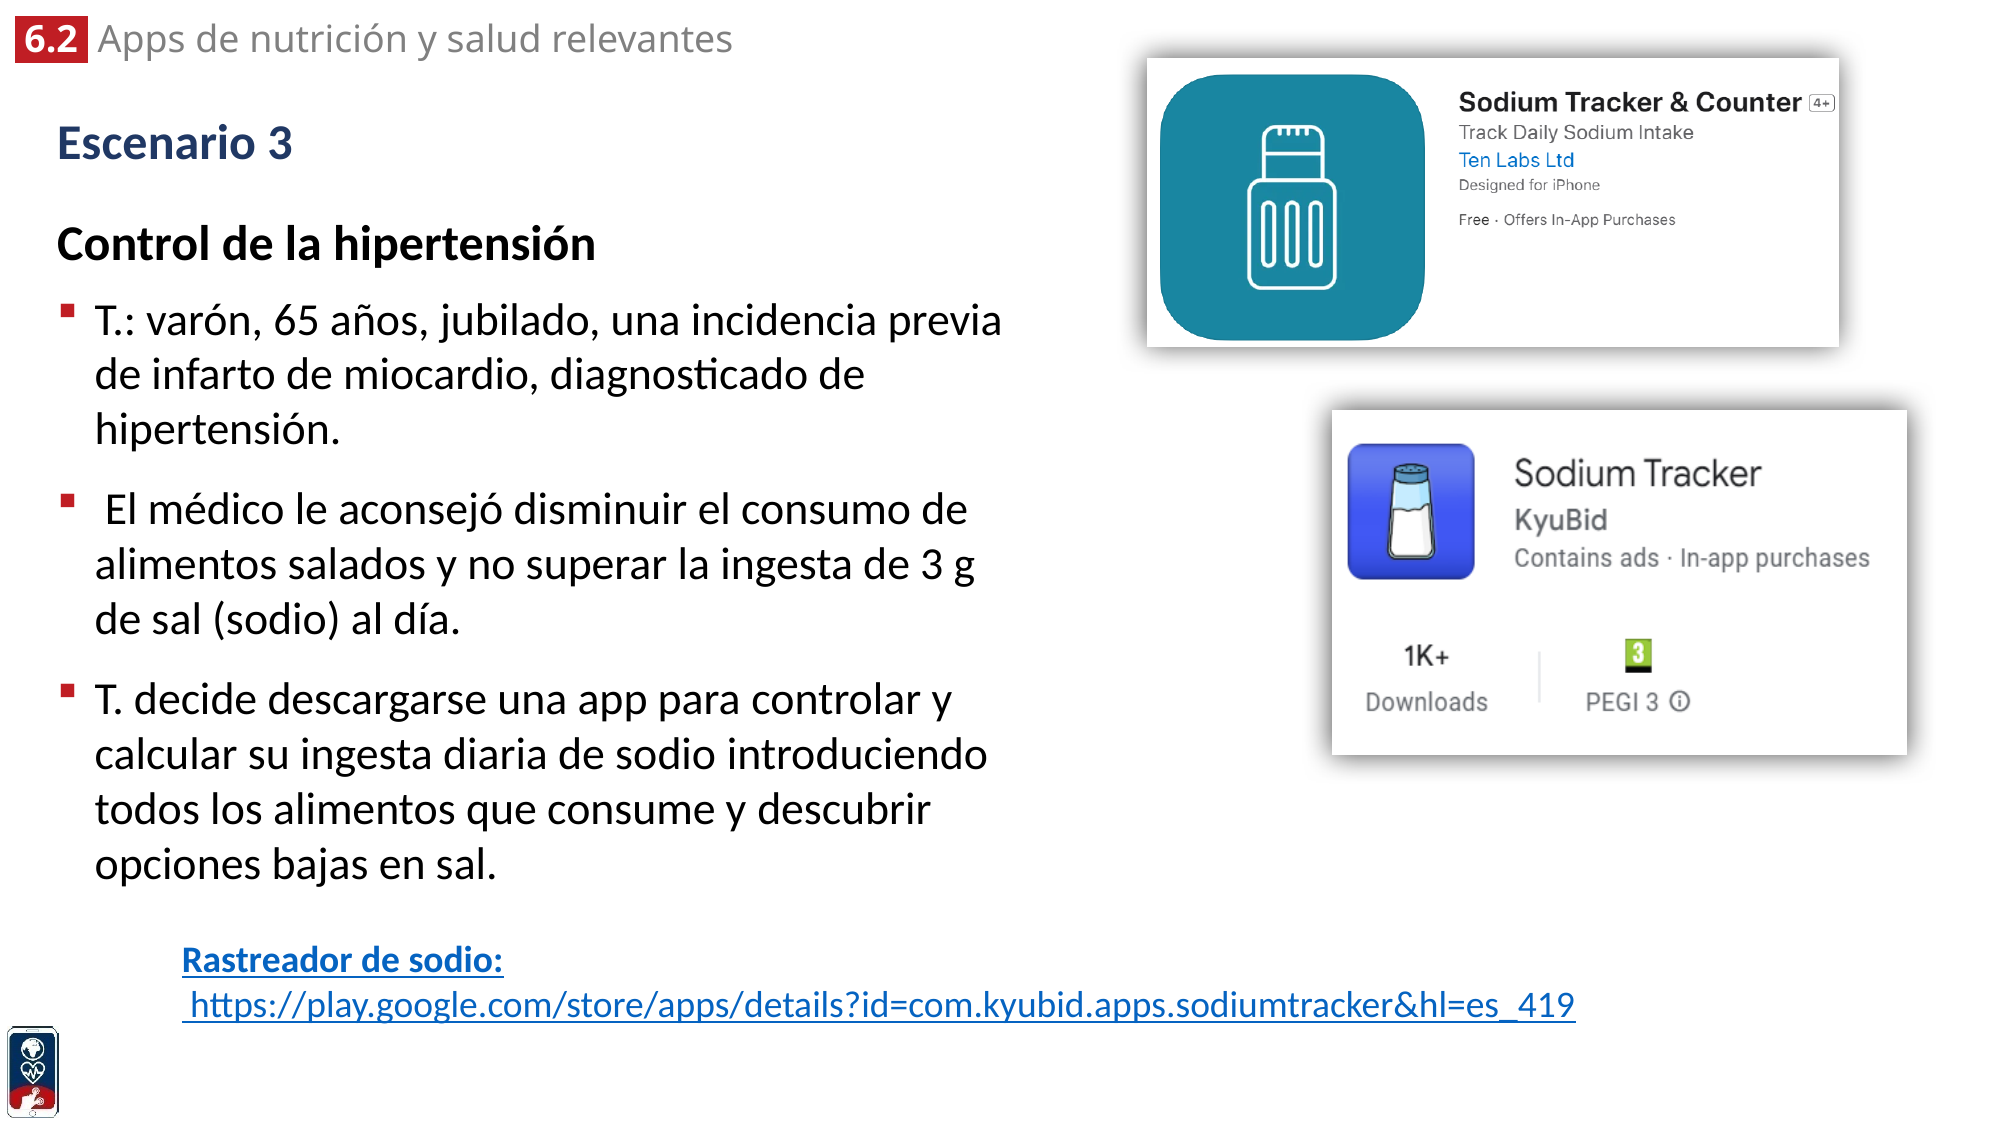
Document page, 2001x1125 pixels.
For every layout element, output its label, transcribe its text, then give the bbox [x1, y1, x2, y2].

text_box Rastreador de sodio: https://play.google.com/store/apps/details?id=com.kyubid.apps.sodiumtracker&hl=es_419 [167, 928, 1952, 1078]
picture [1332, 410, 1907, 755]
title Escenario 3 [42, 83, 1123, 203]
list T.: varón, 65 años, jubilado, una incidencia previa de infarto de miocardio, diagnosticado de hipertensión. El médico le aconsejó disminuir el consumo de alimentos salados y no superar la ingesta de 3 g de sal (sodio) al día. T. decide descargarse una app para controlar y calcular su ingesta diaria de sodio introduciendo todos los alimentos que consume y descubrir opciones bajas en sal. [42, 281, 1021, 929]
picture [1146, 58, 1839, 347]
list Control de la hipertensión [42, 202, 797, 286]
picture [7, 1026, 59, 1118]
